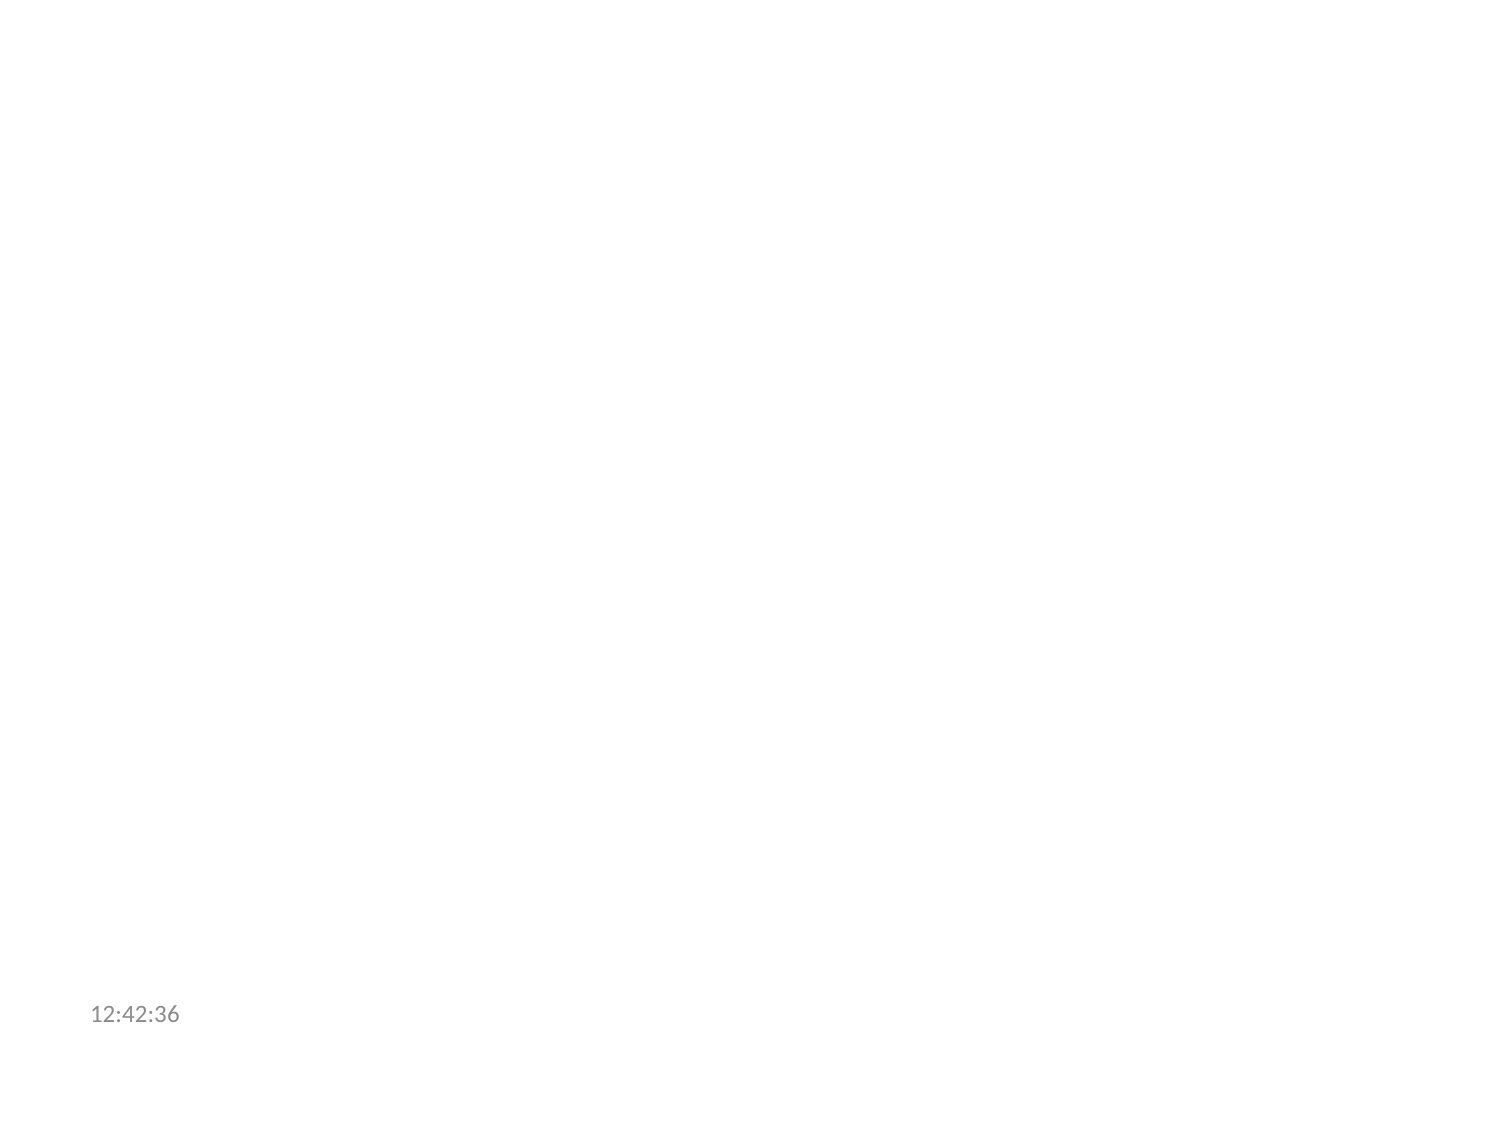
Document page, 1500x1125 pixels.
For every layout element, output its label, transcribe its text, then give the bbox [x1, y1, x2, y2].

text_box 15:35:09 [75, 982, 425, 1043]
